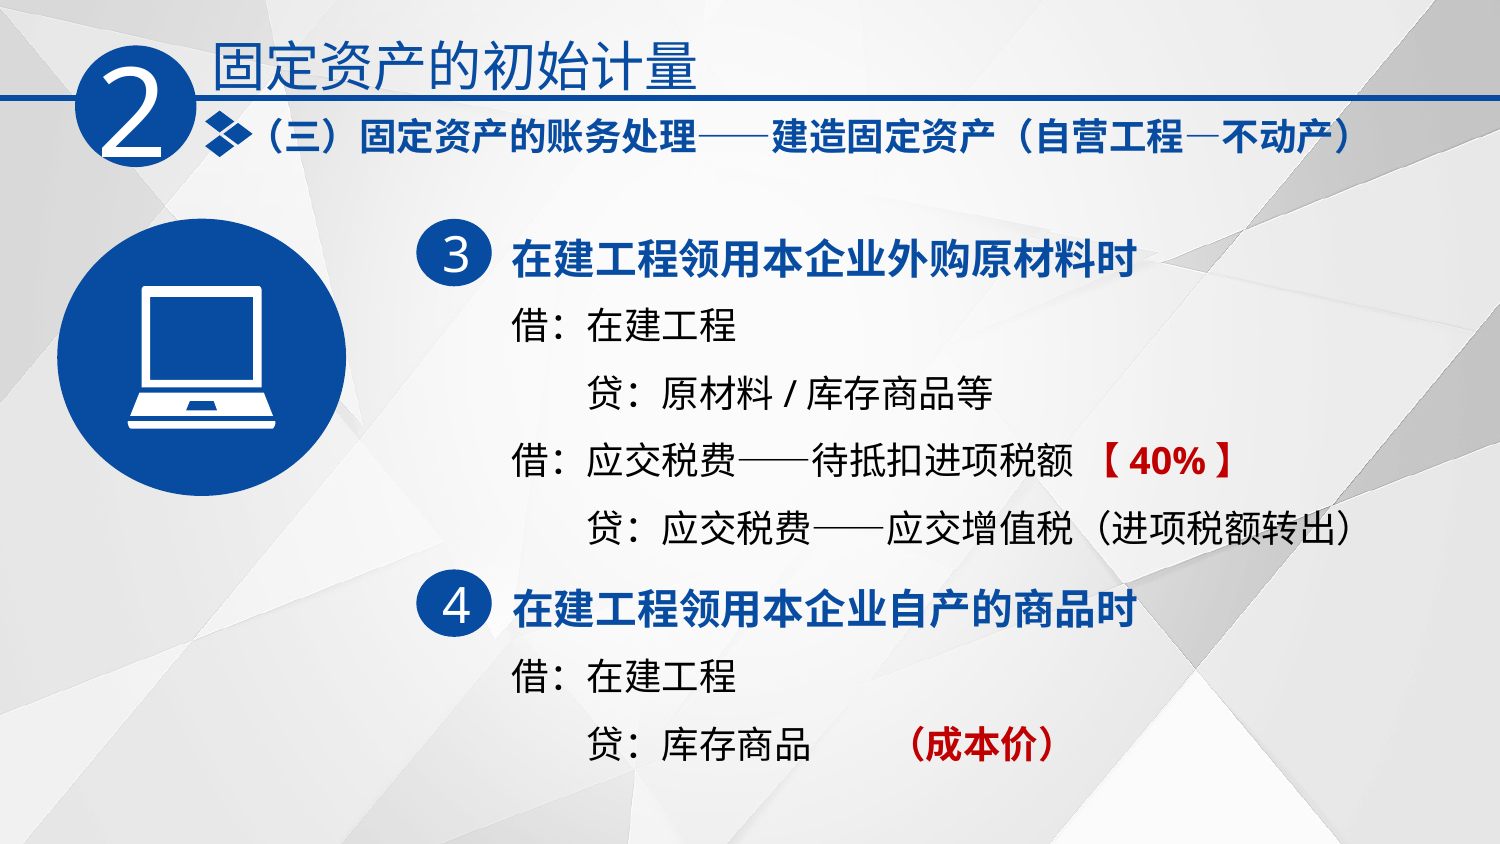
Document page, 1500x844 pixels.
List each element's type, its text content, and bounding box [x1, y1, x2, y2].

text_box 3 [416, 218, 492, 287]
text_box 4 [416, 569, 492, 637]
text_box 借：在建工程 贷：原材料/库存商品等 借：应交税费——待抵扣进项税额 【40%】 贷：应交税费——应交增值税（进项税额转出） [497, 272, 1460, 558]
text_box [205, 110, 234, 133]
picture [0, 101, 1500, 844]
text_box [75, 74, 84, 97]
text_box [75, 107, 84, 138]
text_box 在建工程领用本企业外购原材料时 [497, 200, 1217, 291]
text_box 2 [84, 107, 203, 171]
text_box 在建工程领用本企业自产的商品时 [497, 550, 1249, 641]
text_box 借：在建工程 贷：库存商品 （成本价） [497, 623, 1460, 774]
text_box [223, 125, 234, 142]
text_box 固定资产的初始计量 [198, 37, 713, 92]
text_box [56, 218, 347, 497]
picture [0, 0, 1500, 95]
text_box （三）固定资产的账务处理——建造固定资产（自营工程—不动产） [234, 107, 1385, 164]
text_box [205, 135, 234, 158]
text_box 2 [84, 45, 203, 97]
